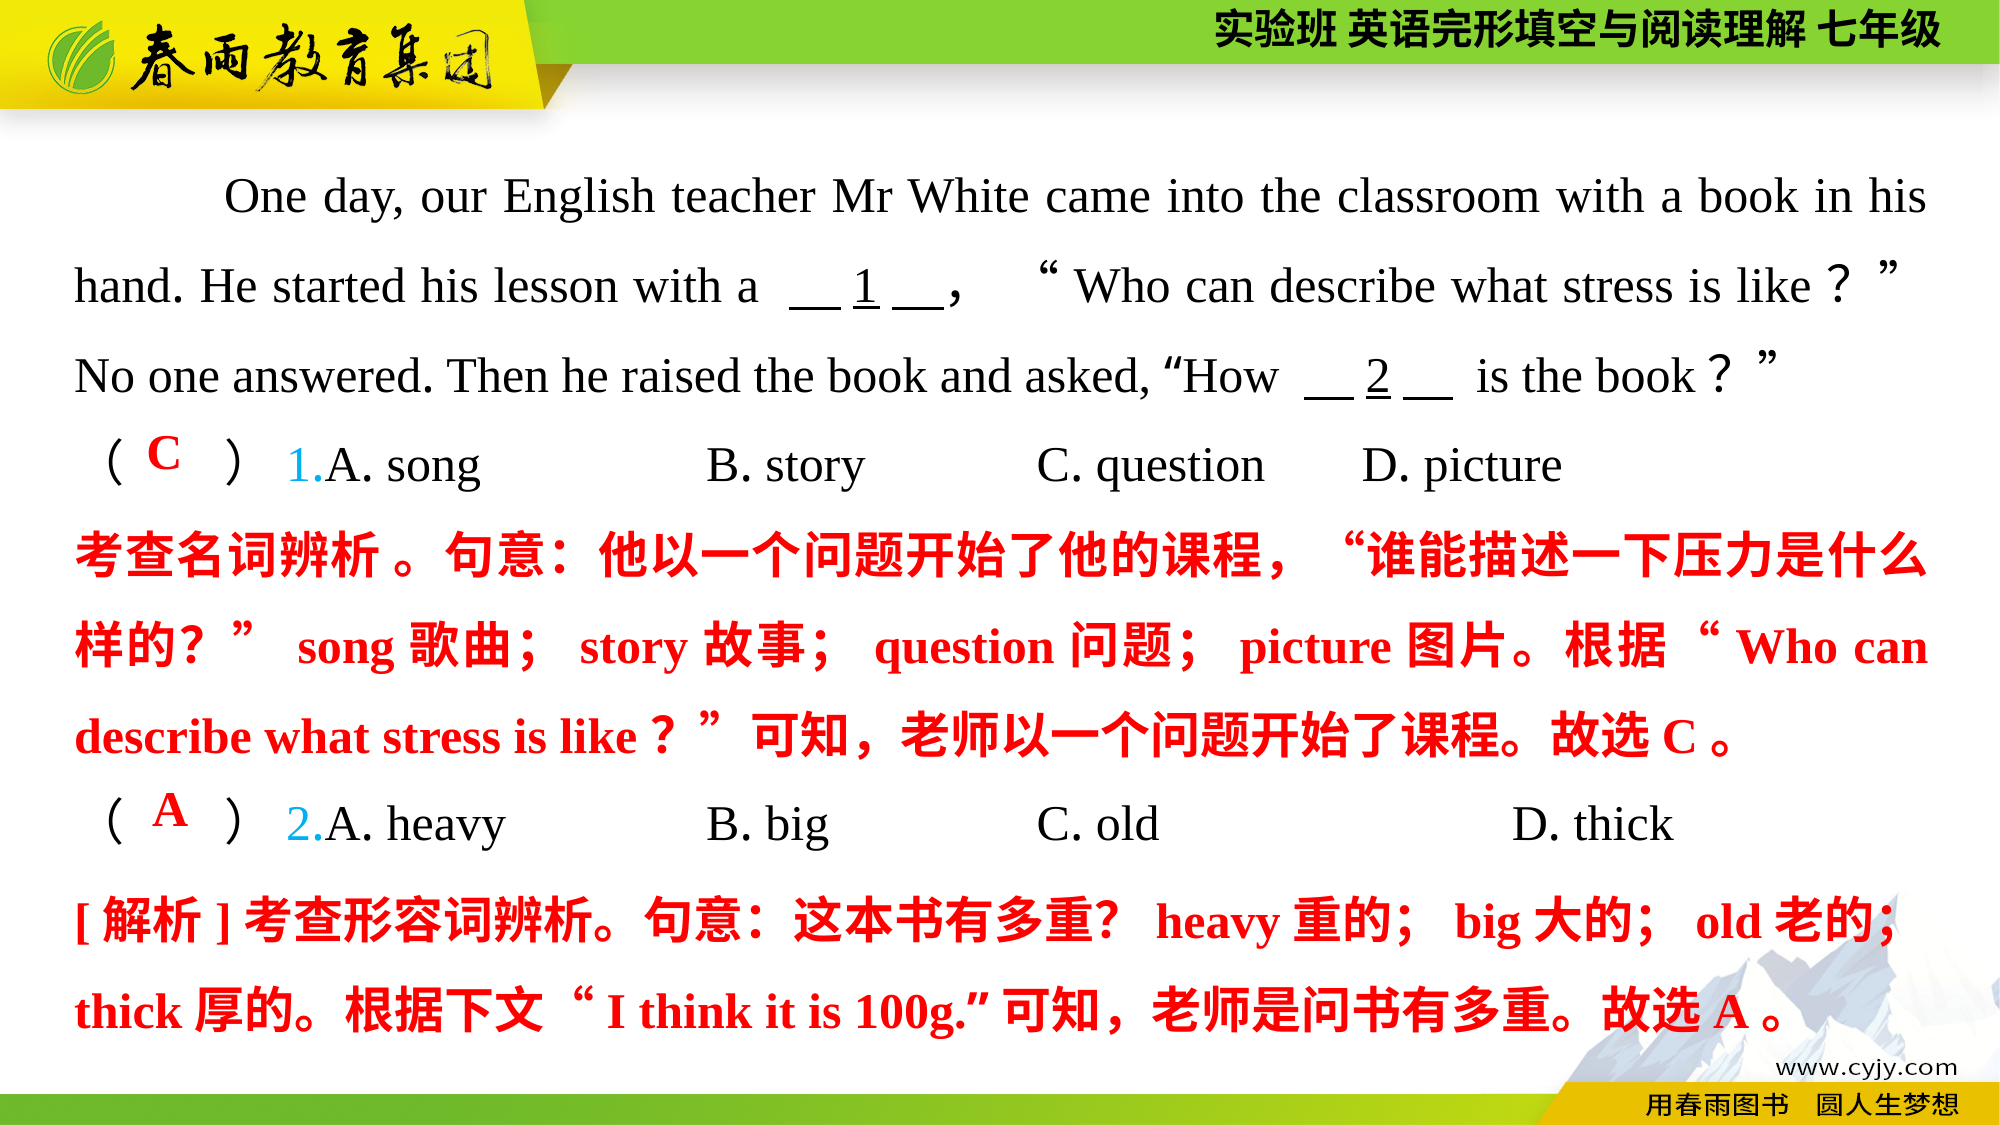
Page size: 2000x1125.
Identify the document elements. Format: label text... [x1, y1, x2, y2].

text_box A [137, 769, 204, 844]
picture [0, 0, 2000, 1125]
list One day, our English teacher Mr White came into the classroom with a book in his hand. He started his lesson with a 1 ， “Who can describe what stress is like？” No one answered. Then he raised the book and asked, “How 2 is the book？” [59, 125, 1944, 394]
text_box 考查名词辨析 。句意：他以一个问题开始了他的课程，“谁能描述一下压力是什么样的？”song歌曲；story故事；question问题；picture图片。根据“Who can describe what stress is like？”可知，老师以一个问题开始了课程。故选C。 [59, 485, 1944, 753]
text_box （ ）2.A. heavy B. big C. old D. thick [59, 753, 1944, 850]
text_box （ ）1.A. song B. story C. question D. picture [59, 394, 1944, 485]
text_box C [131, 411, 198, 487]
text_box [解析]考查形容词辨析。句意：这本书有多重？heavy重的；big大的；old老的；thick厚的。根据下文“I think it is 100g.”可知，老师是问书有多重。故选A。 [59, 850, 1944, 1046]
